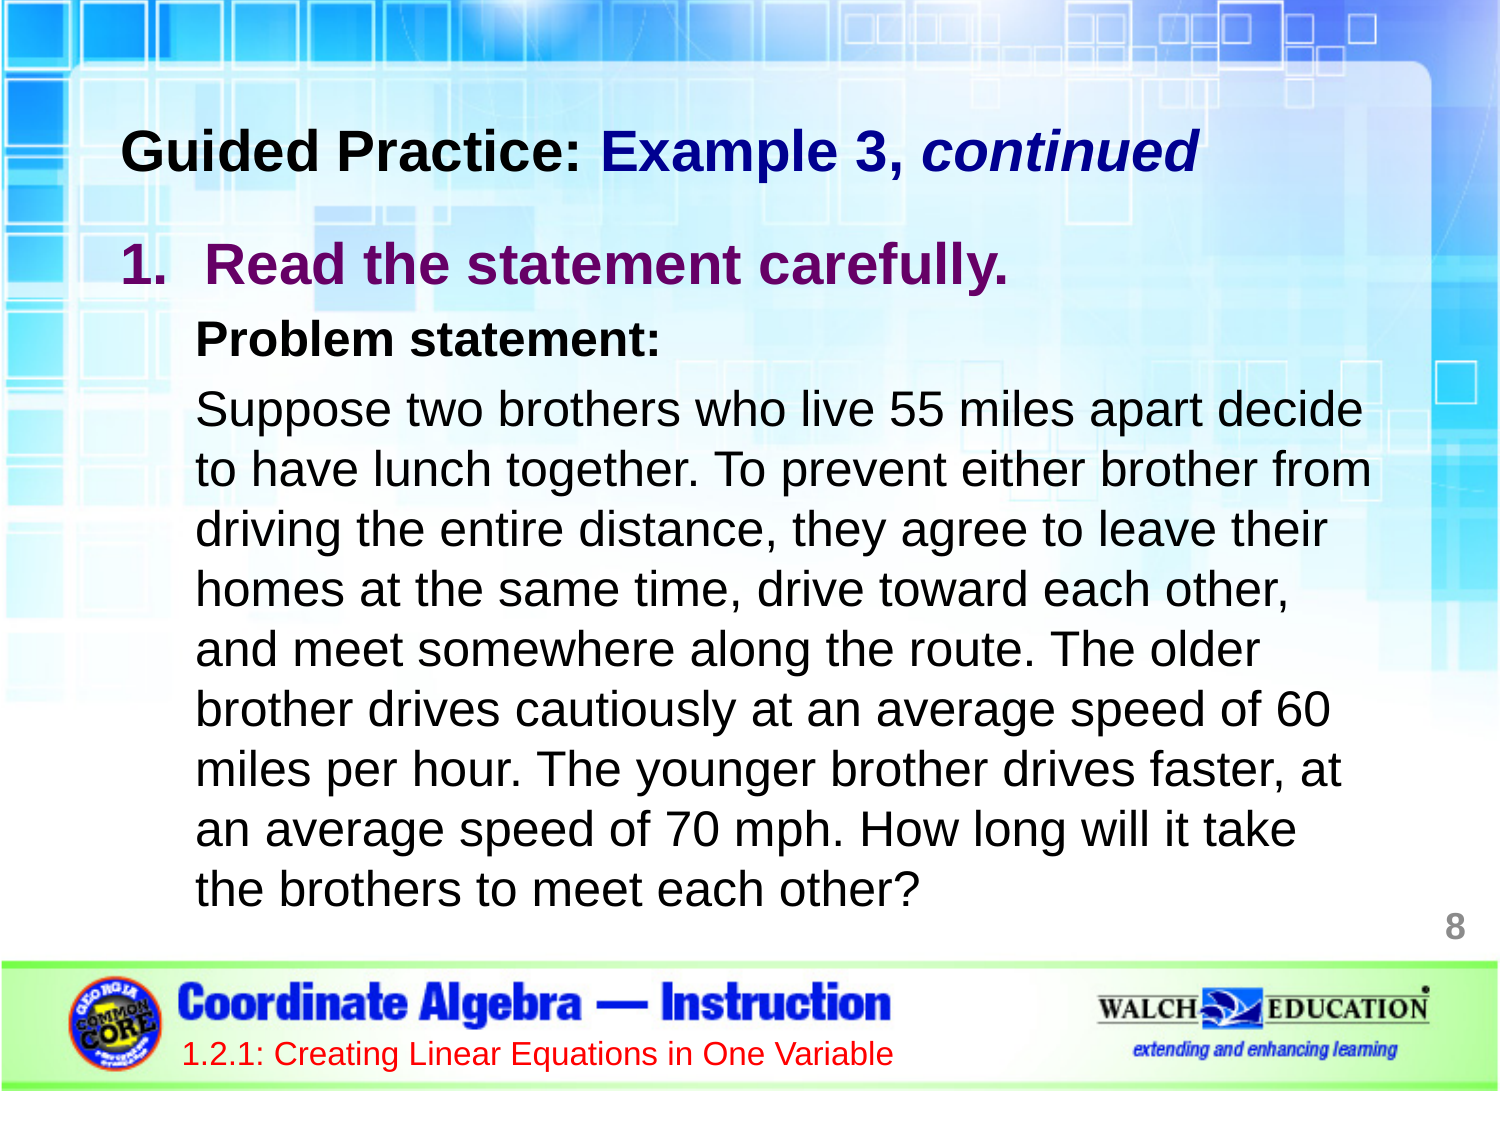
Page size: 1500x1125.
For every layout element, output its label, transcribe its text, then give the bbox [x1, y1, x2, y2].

list 1.2.1: Creating Linear Equations in One Variable [166, 1024, 1074, 1069]
subtitle Guided Practice: Example 3, continued Read the statement carefully. Problem statement: Suppose two brothers who live 55 miles apart decide to have lunch together. To prevent either brother from driving the entire distance, they agree to leave their homes at the same time, drive toward each other, and meet somewhere along the route. The older brother drives cautiously at an average speed of 60 miles per hour. The younger brother drives faster, at an average speed of 70 mph. How long will it take the brothers to meet each other? [105, 105, 1394, 925]
slide_number 8 [1361, 901, 1481, 949]
picture [1, 0, 1500, 1091]
